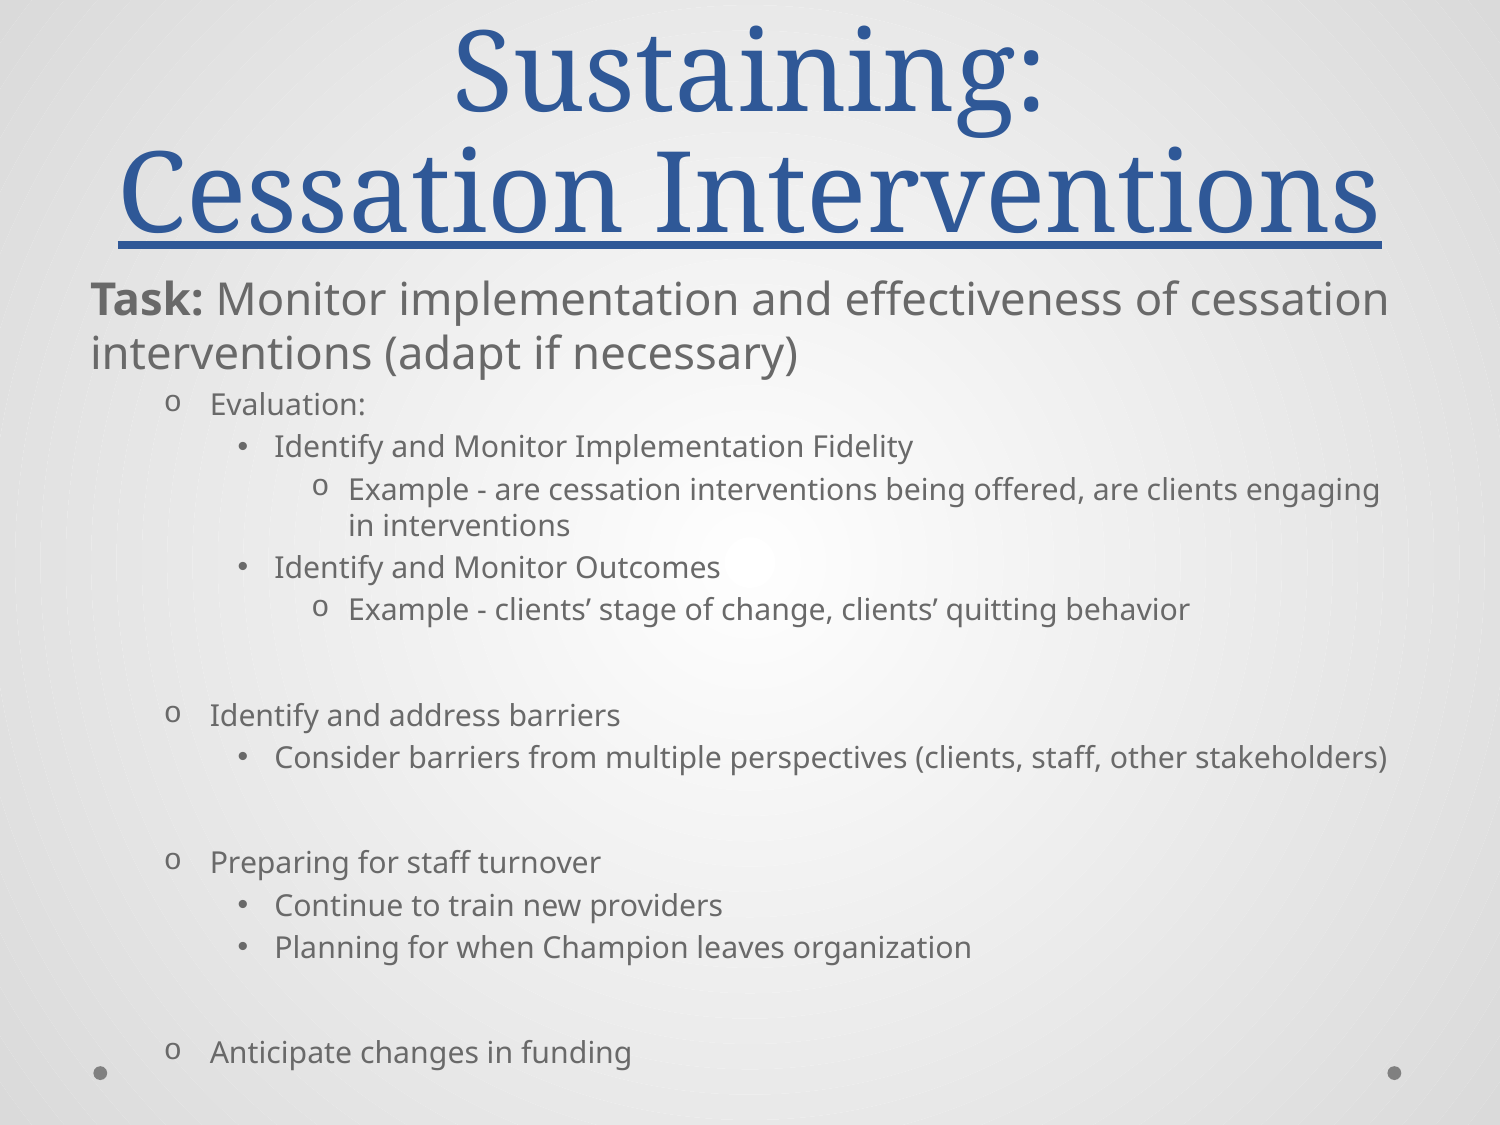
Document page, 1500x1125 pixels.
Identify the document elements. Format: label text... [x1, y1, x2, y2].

list Task: Monitor implementation and effectiveness of cessation interventions (adapt if necessary) Evaluation: Identify and Monitor Implementation Fidelity Example - are cessation interventions being offered, are clients engaging in interventions Identify and Monitor Outcomes Example - clients’ stage of change, clients’ quitting behavior Identify and address barriers Consider barriers from multiple perspectives (clients, staff, other stakeholders) Preparing for staff turnover Continue to train new providers Planning for when Champion leaves organization Anticipate changes in funding [75, 262, 1425, 1088]
title Sustaining: Cessation Interventions [75, 0, 1425, 262]
